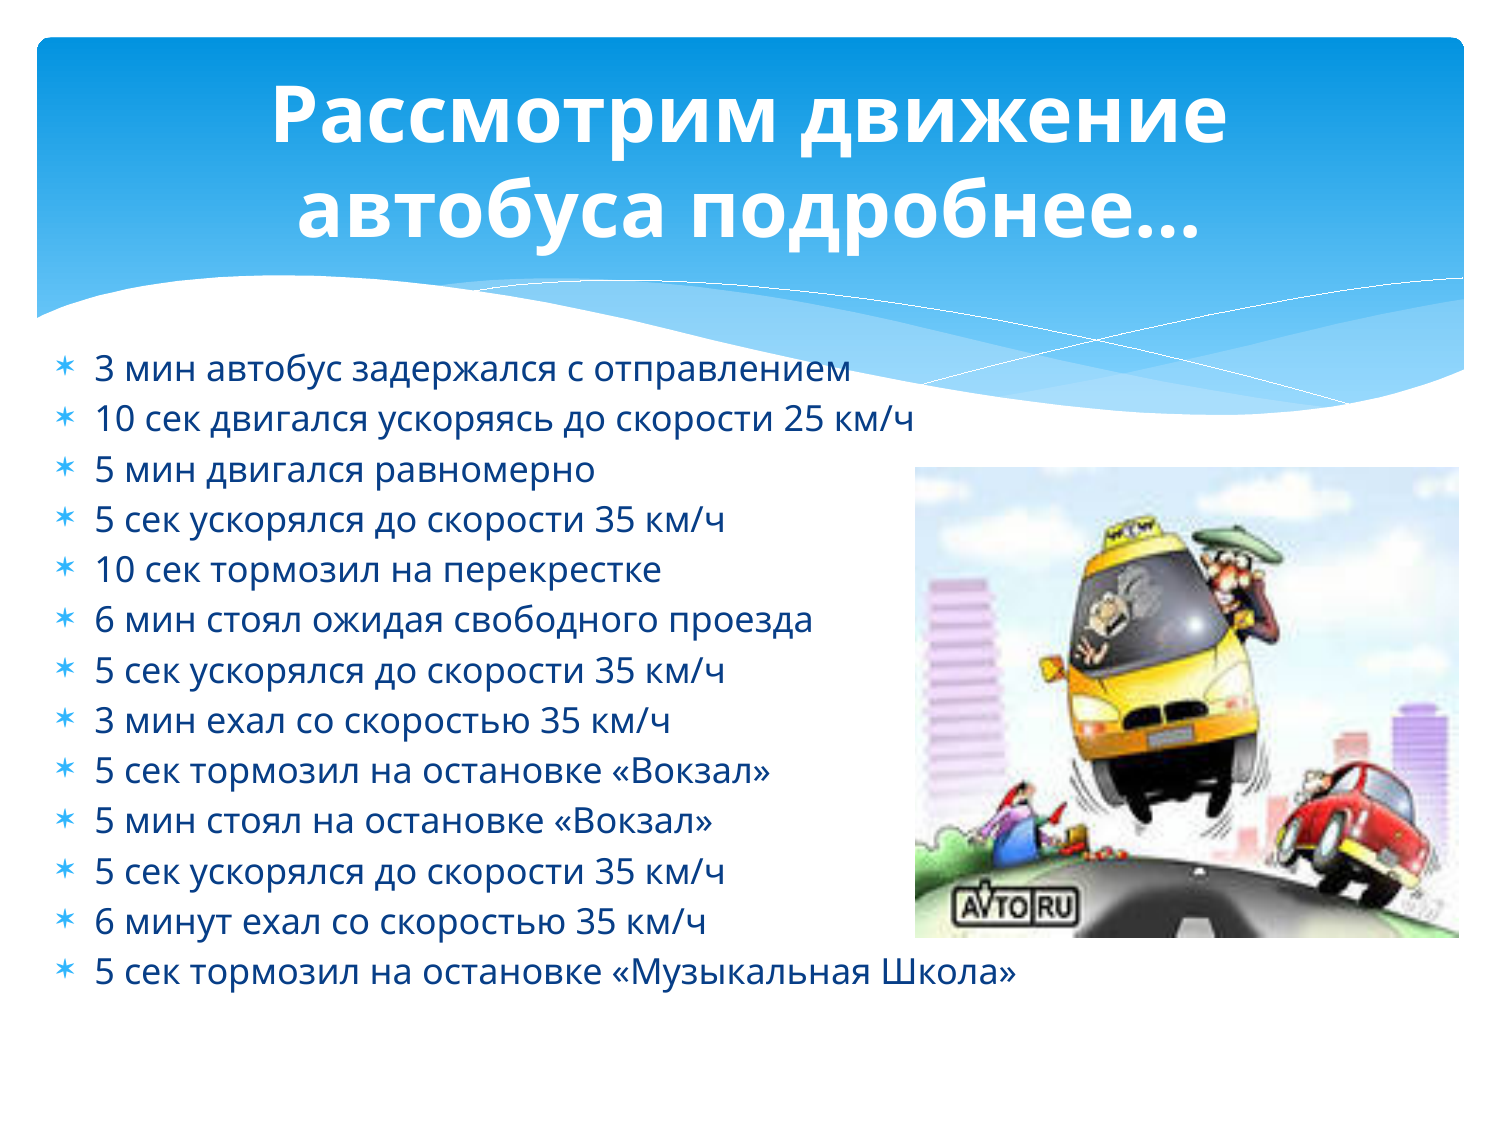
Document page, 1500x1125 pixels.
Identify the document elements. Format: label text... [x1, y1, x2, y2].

title Рассмотрим движение автобуса подробнее… [75, 55, 1425, 261]
picture [915, 467, 1459, 938]
list 3 мин автобус задержался с отправлением 10 сек двигался ускоряясь до скорости 25 км/ч 5 мин двигался равномерно 5 сек ускорялся до скорости 35 км/ч 10 сек тормозил на перекрестке 6 мин стоял ожидая свободного проезда 5 сек ускорялся до скорости 35 км/ч 3 мин ехал со скоростью 35 км/ч 5 сек тормозил на остановке «Вокзал» 5 мин стоял на остановке «Вокзал» 5 сек ускорялся до скорости 35 км/ч 6 минут ехал со скоростью 35 км/ч 5 сек тормозил на остановке «Музыкальная Школа» [41, 338, 1459, 1005]
